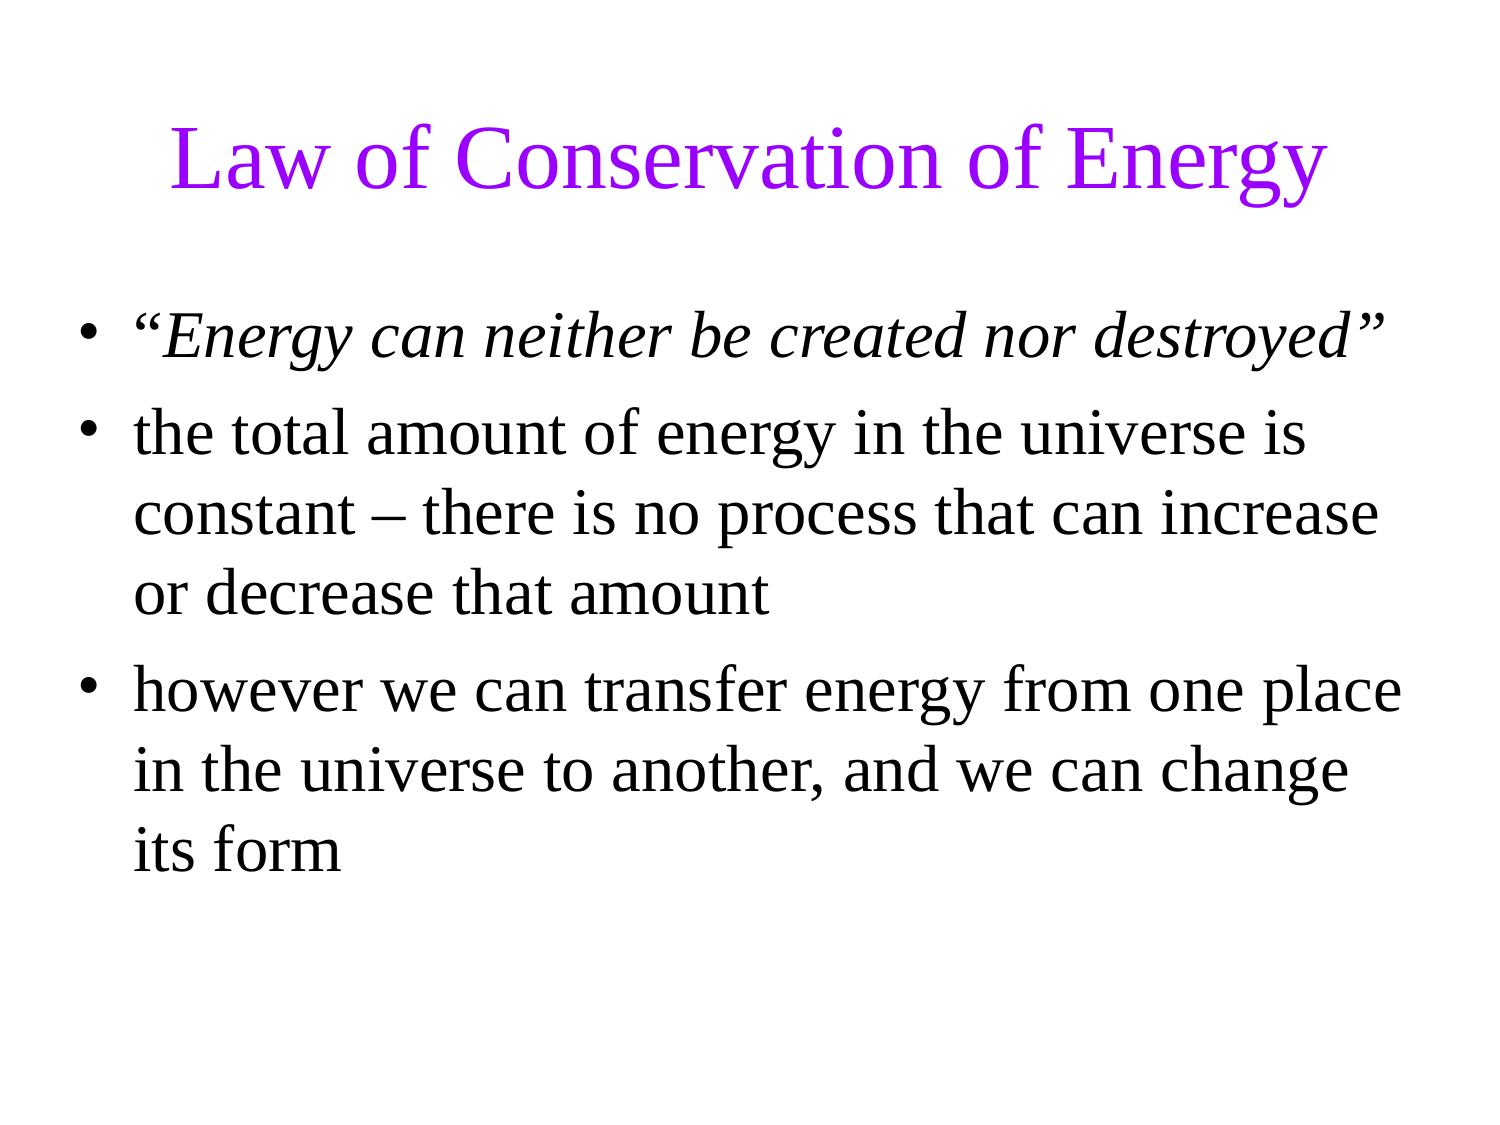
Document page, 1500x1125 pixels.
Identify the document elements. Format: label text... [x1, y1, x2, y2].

text_box “Energy can neither be created nor destroyed” the total amount of energy in the universe is constant – there is no process that can increase or decrease that amount however we can transfer energy from one place in the universe to another, and we can change its form [62, 283, 1438, 959]
text_box Law of Conservation of Energy [112, 58, 1388, 247]
